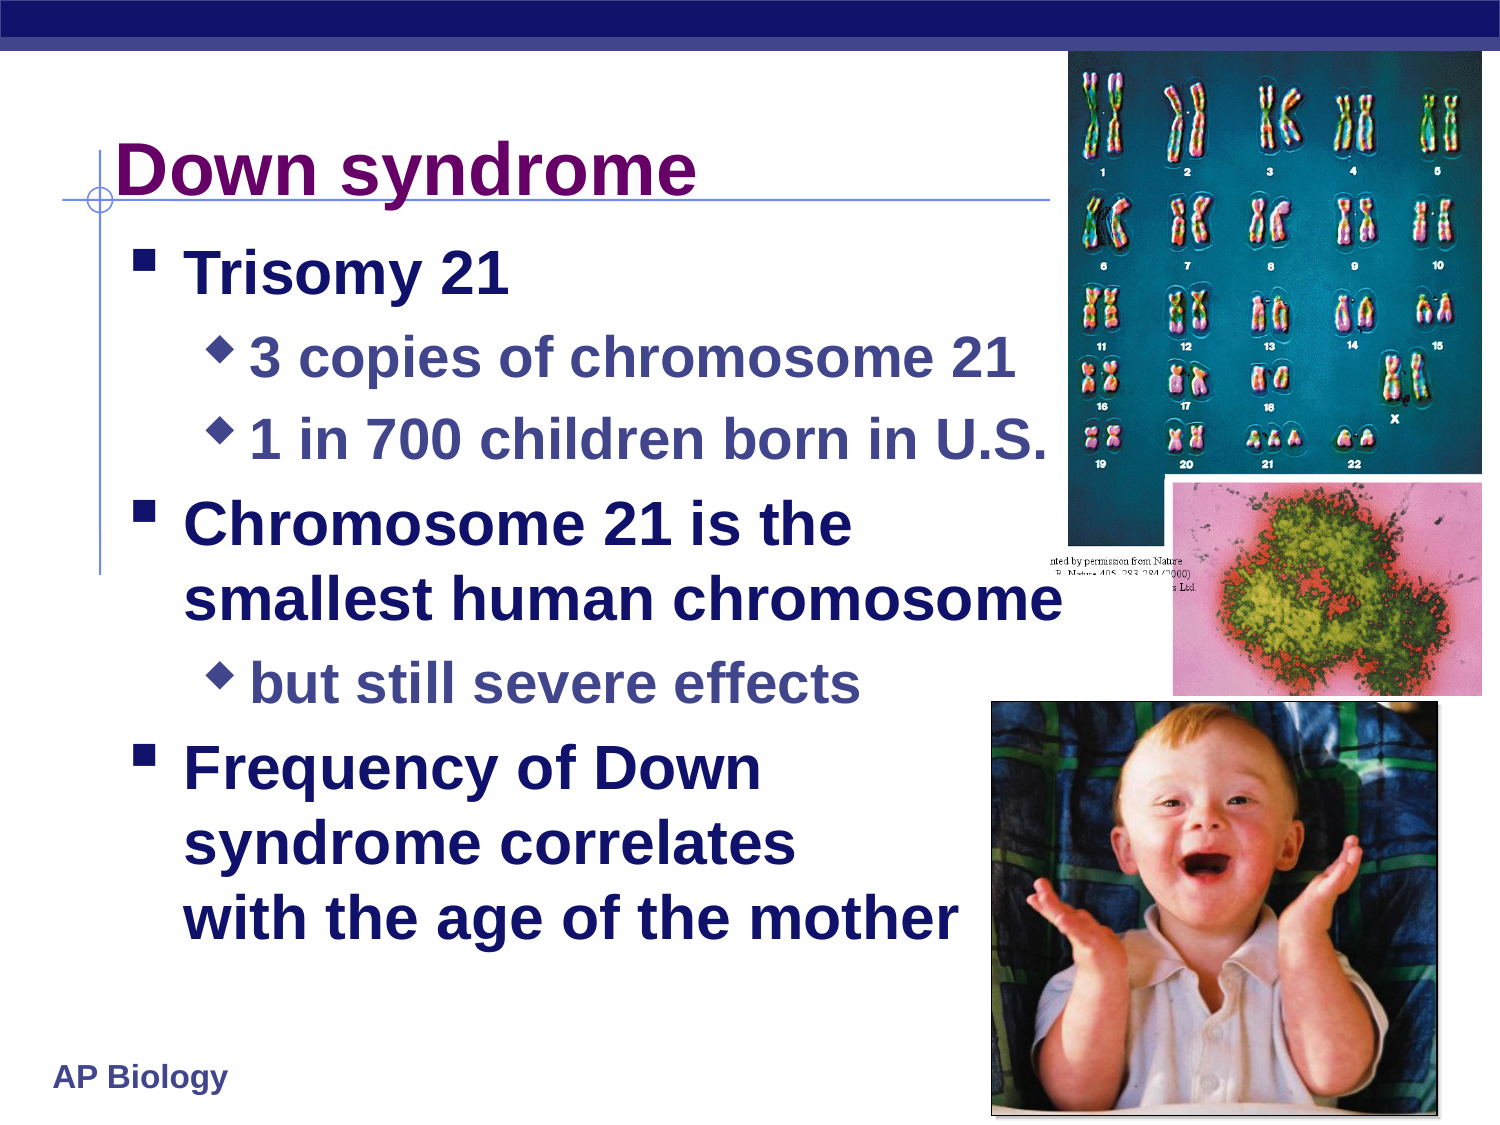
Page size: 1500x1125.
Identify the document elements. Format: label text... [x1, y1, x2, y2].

title Down syndrome [99, 112, 1044, 238]
picture [992, 51, 1493, 1115]
list Trisomy 21 3 copies of chromosome 21 1 in 700 children born in U.S. Chromosome 21 is the smallest human chromosome but still severe effects Frequency of Down syndrome correlates with the age of the mother [112, 224, 1044, 1075]
